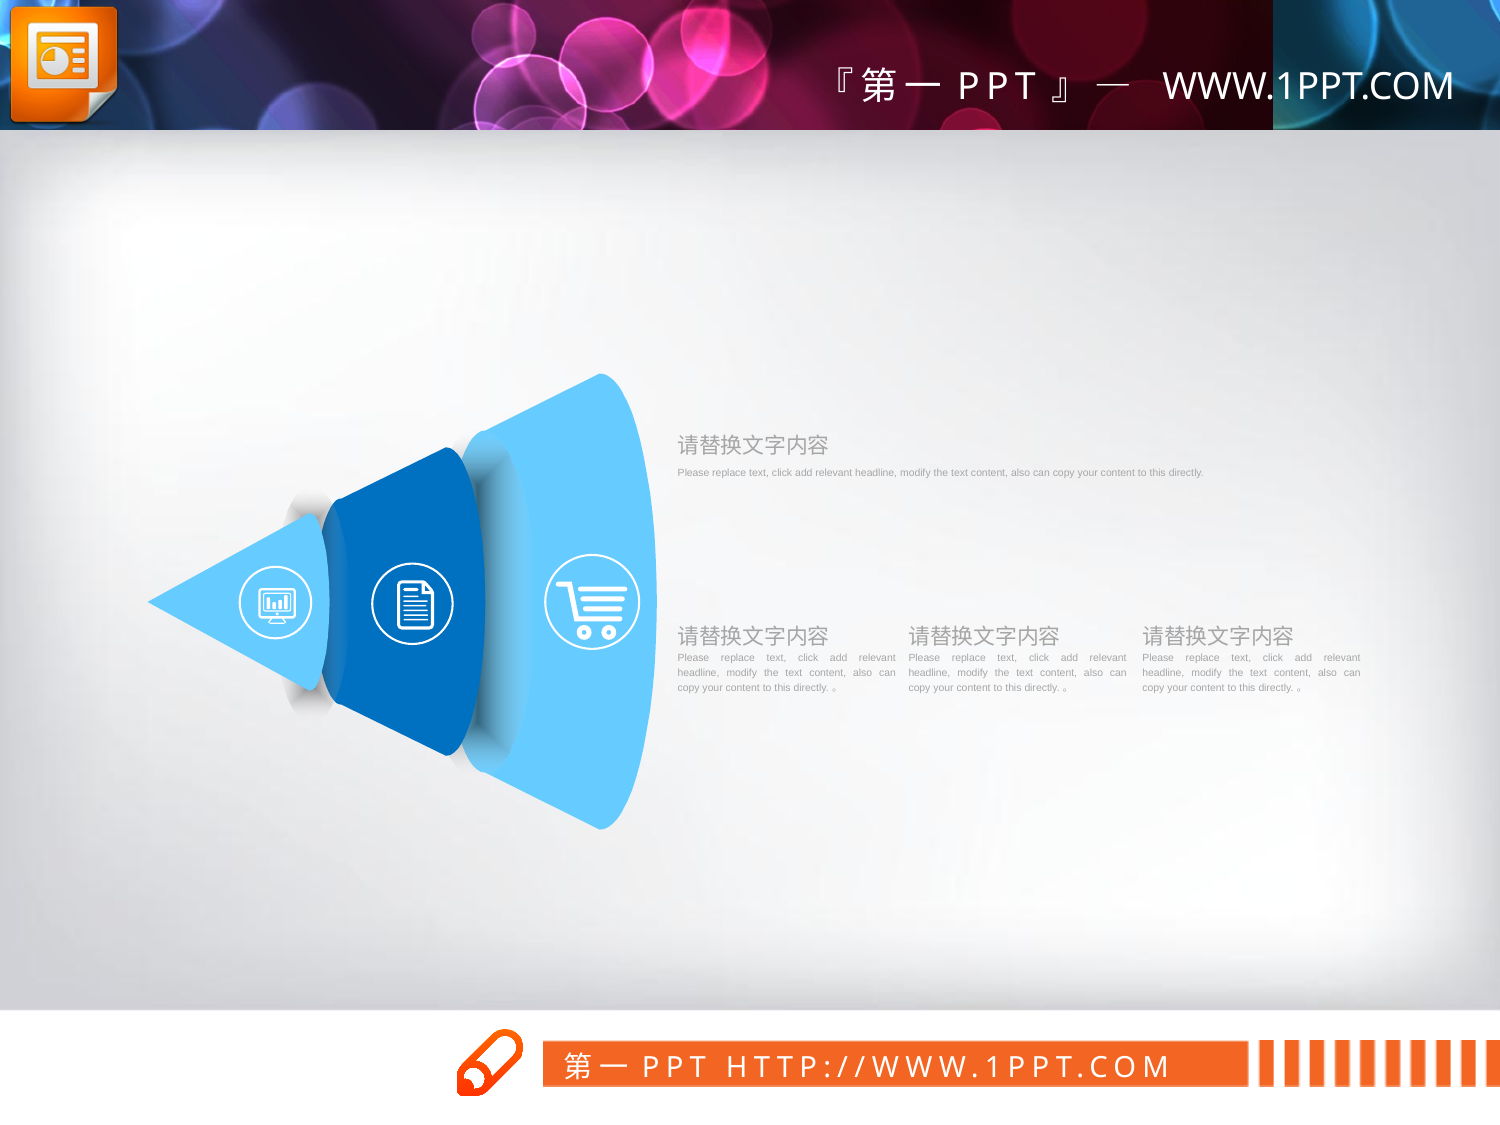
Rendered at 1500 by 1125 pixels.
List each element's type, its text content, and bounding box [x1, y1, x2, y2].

text_box Please replace text, click add relevant headline, modify the text content, also can copy your content to this directly. [677, 463, 1353, 479]
text_box 请替换文字内容 [677, 617, 897, 648]
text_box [129, 502, 368, 706]
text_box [239, 566, 312, 639]
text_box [371, 563, 453, 645]
text_box Please replace text, click add relevant headline, modify the text content, also can copy your content to this directly.。 [908, 648, 1128, 694]
text_box [478, 373, 657, 830]
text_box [248, 493, 602, 715]
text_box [544, 554, 640, 650]
text_box [471, 434, 499, 440]
text_box 请替换文字内容 [677, 426, 897, 458]
text_box Please replace text, click add relevant headline, modify the text content, also can copy your content to this directly.。 [1142, 648, 1362, 694]
picture [543, 1040, 1500, 1087]
text_box 请替换文字内容 [1142, 617, 1362, 648]
text_box 请替换文字内容 [908, 617, 1128, 648]
text_box [474, 767, 500, 774]
text_box Please replace text, click add relevant headline, modify the text content, also can copy your content to this directly.。 [677, 648, 897, 694]
picture [0, 0, 1500, 1012]
